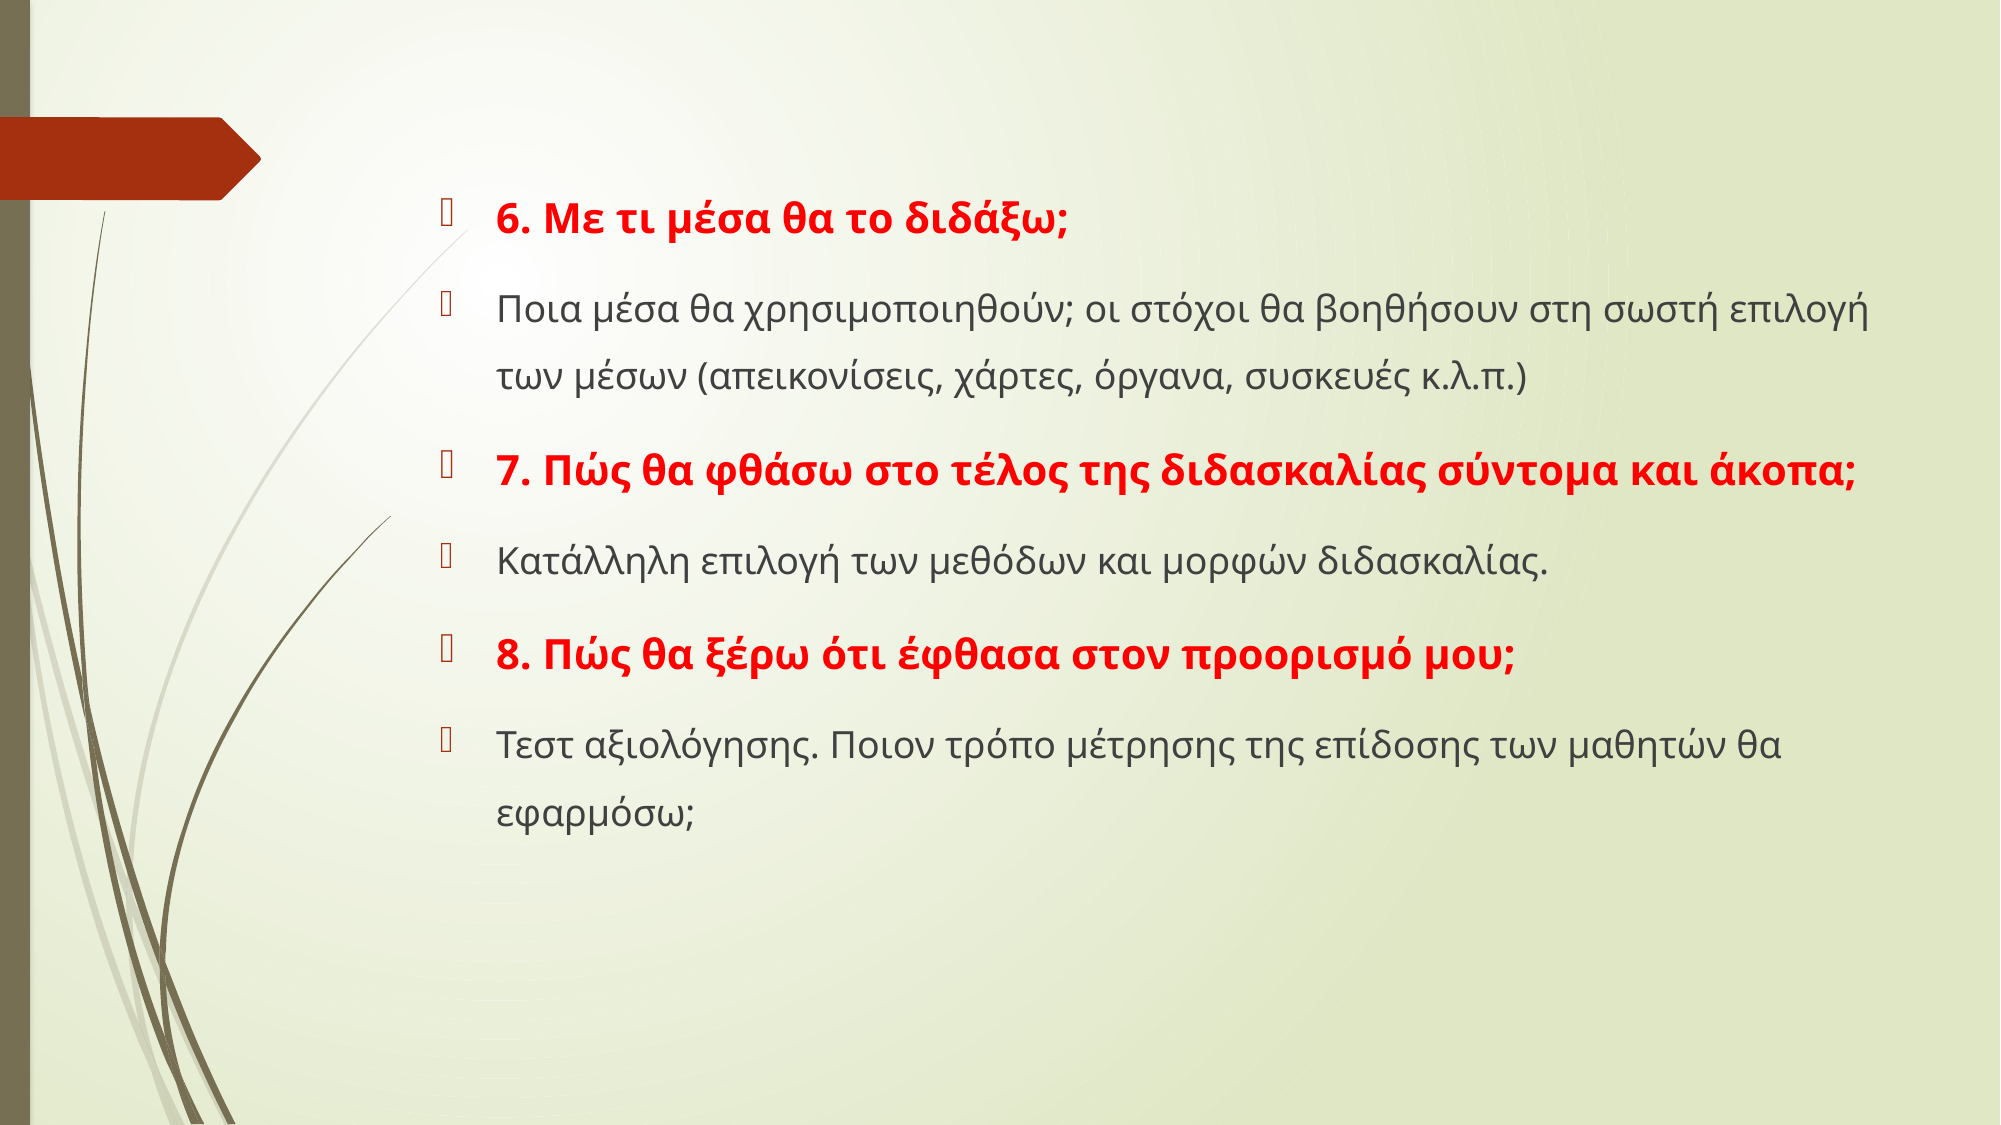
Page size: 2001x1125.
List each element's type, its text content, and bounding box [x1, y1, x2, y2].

list 6. Με τι μέσα θα το διδάξω; Ποια μέσα θα χρησιμοποιηθούν; οι στόχοι θα βοηθήσουν στη σωστή επιλογή των μέσων (απεικονίσεις, χάρτες, όργανα, συσκευές κ.λ.π.) 7. Πώς θα φθάσω στο τέλος της διδασκαλίας σύντομα και άκοπα; Κατάλληλη επιλογή των μεθόδων και μορφών διδασκαλίας. 8. Πώς θα ξέρω ότι έφθασα στον προορισμό μου; Τεστ αξιολόγησης. Ποιον τρόπο μέτρησης της επίδοσης των μαθητών θα εφαρμόσω; [424, 158, 1888, 970]
